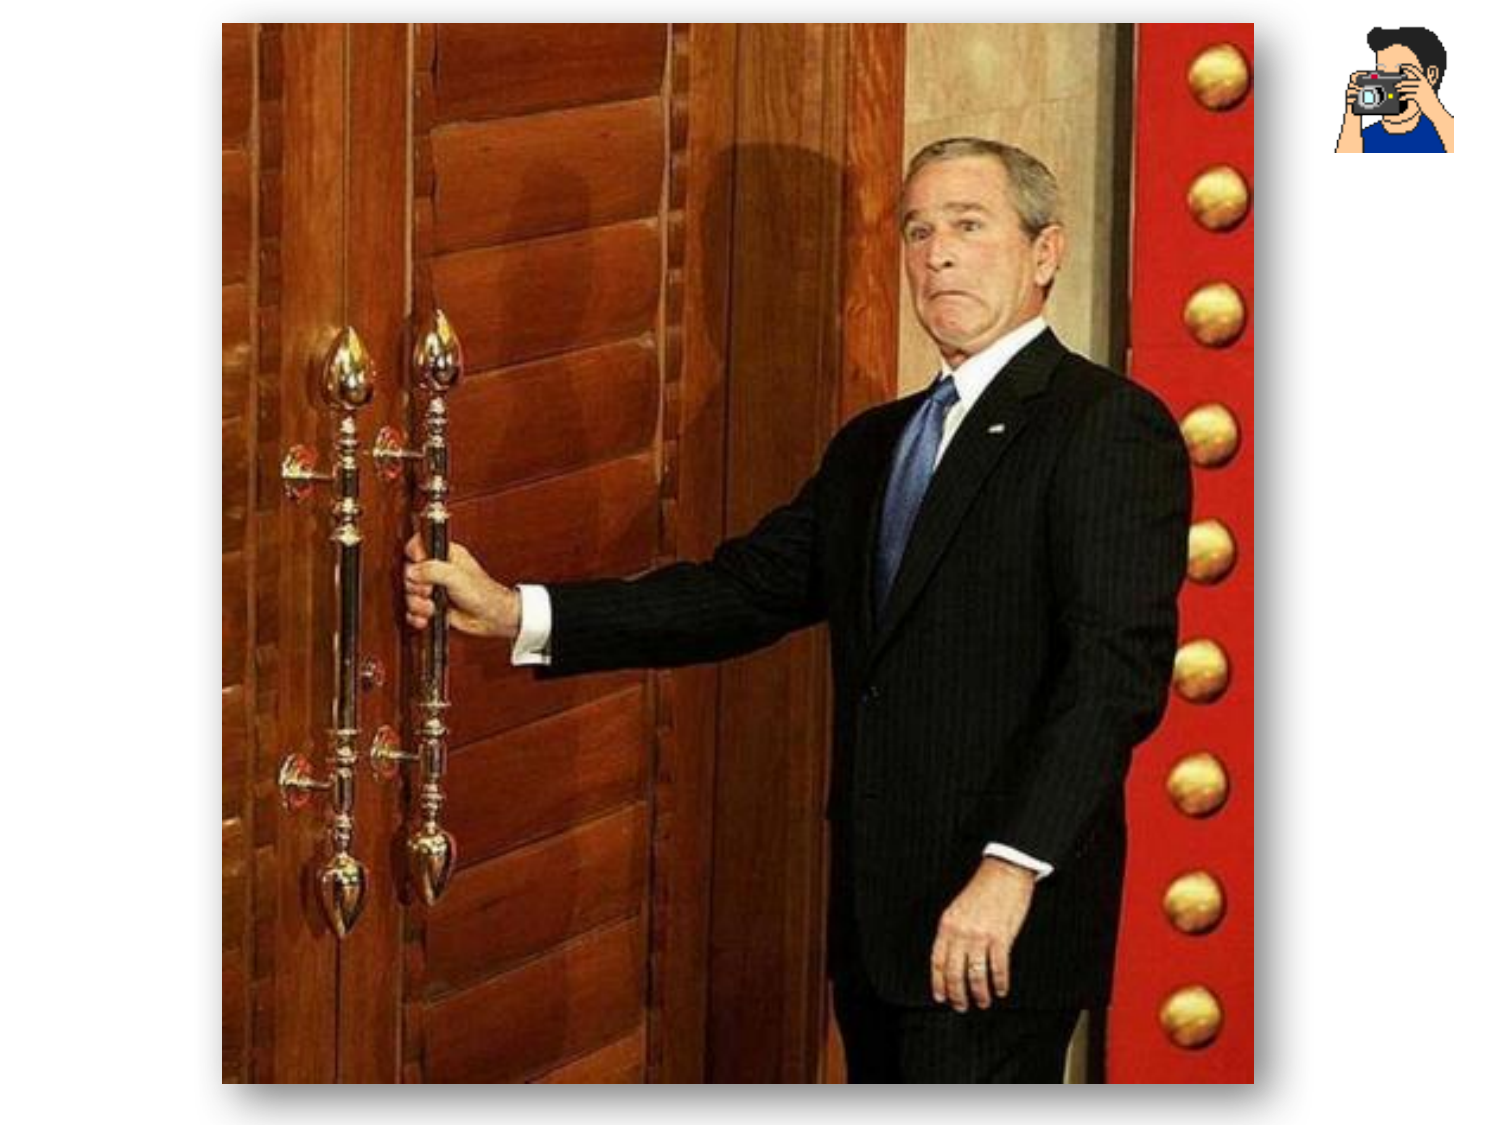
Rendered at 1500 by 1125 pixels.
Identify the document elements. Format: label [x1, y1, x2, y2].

picture [1323, 23, 1454, 153]
picture [222, 23, 1255, 1084]
